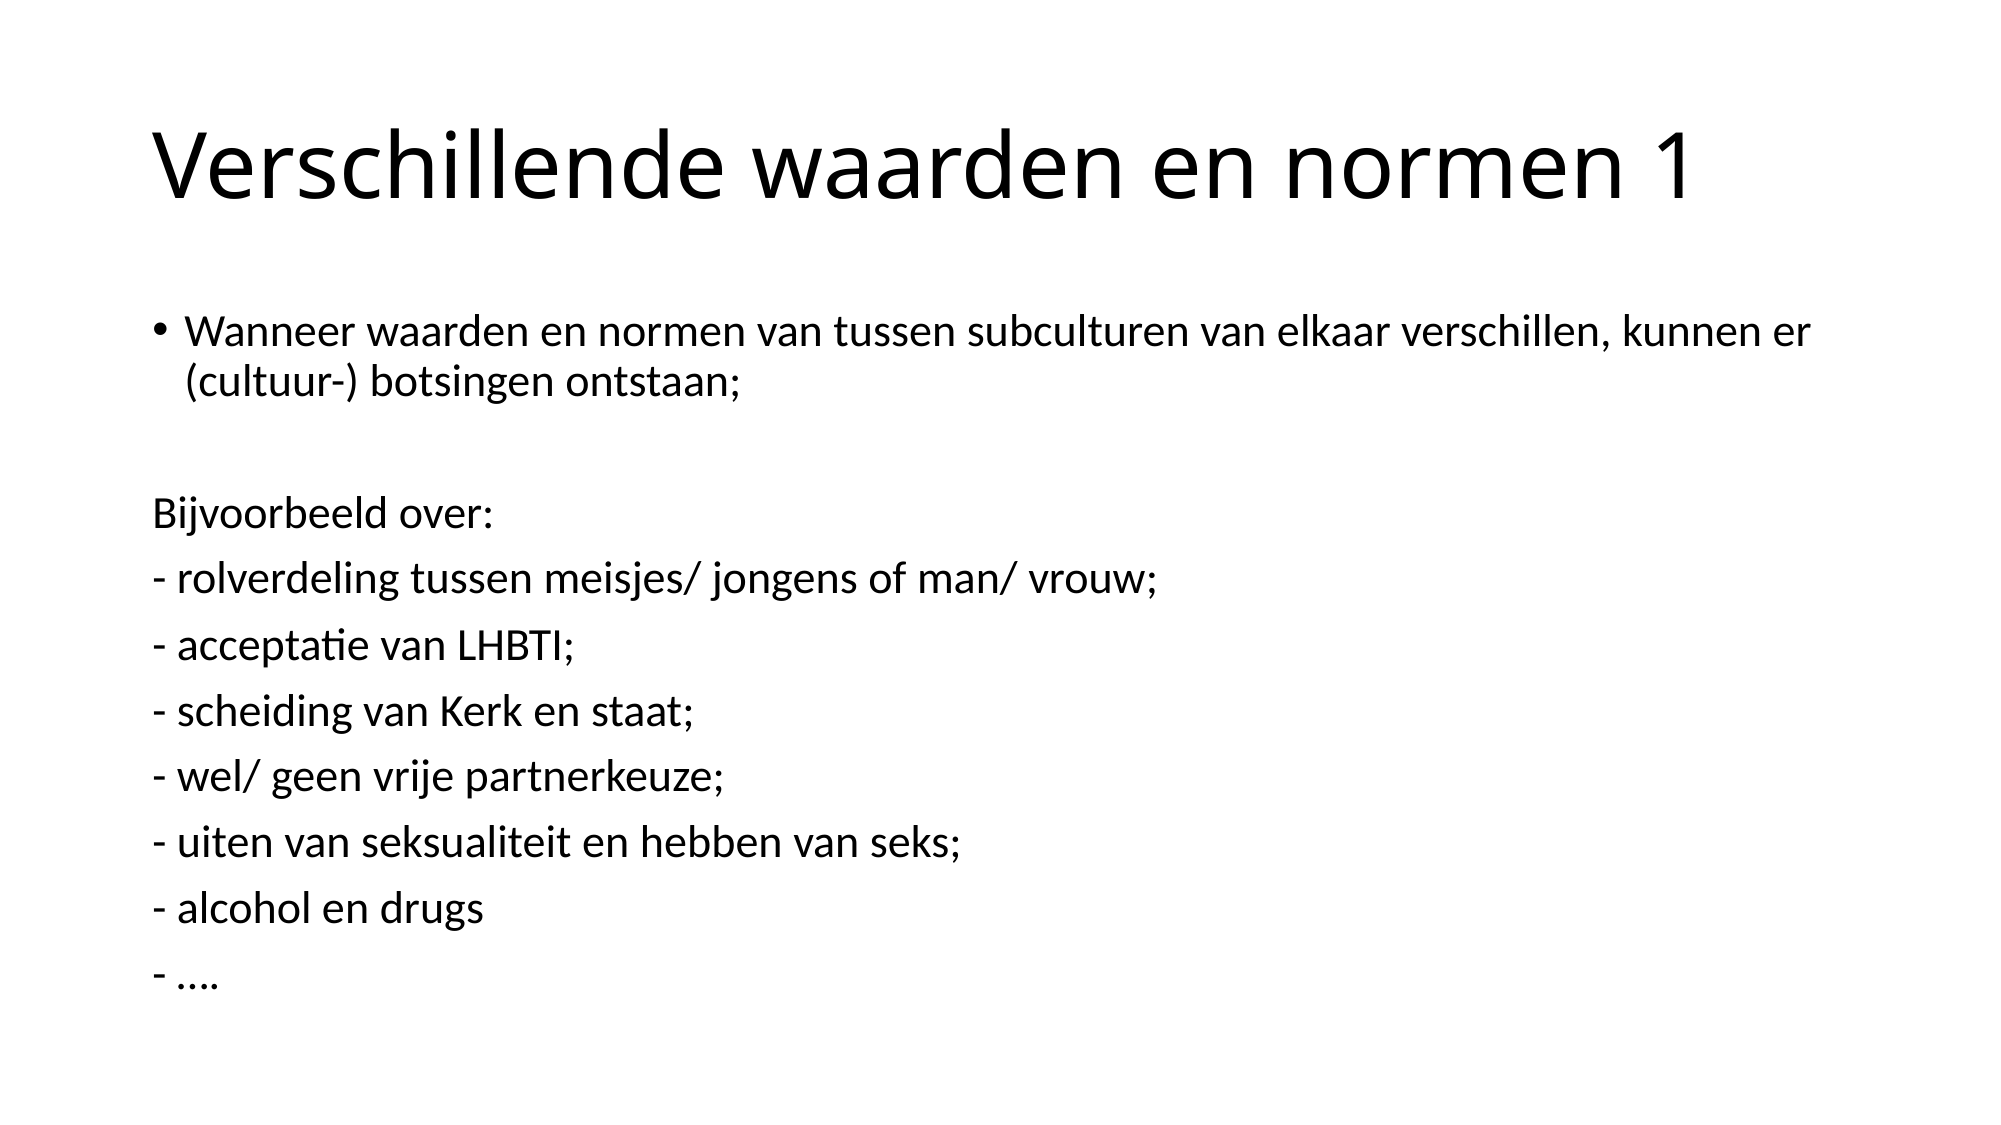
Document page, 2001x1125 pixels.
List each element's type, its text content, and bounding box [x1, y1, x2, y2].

title Verschillende waarden en normen 1 [137, 59, 1863, 278]
list Wanneer waarden en normen van tussen subculturen van elkaar verschillen, kunnen er (cultuur-) botsingen ontstaan; Bijvoorbeeld over: - rolverdeling tussen meisjes/ jongens of man/ vrouw; - acceptatie van LHBTI; - scheiding van Kerk en staat; - wel/ geen vrije partnerkeuze; - uiten van seksualiteit en hebben van seks; - alcohol en drugs - …. [137, 299, 1863, 1014]
